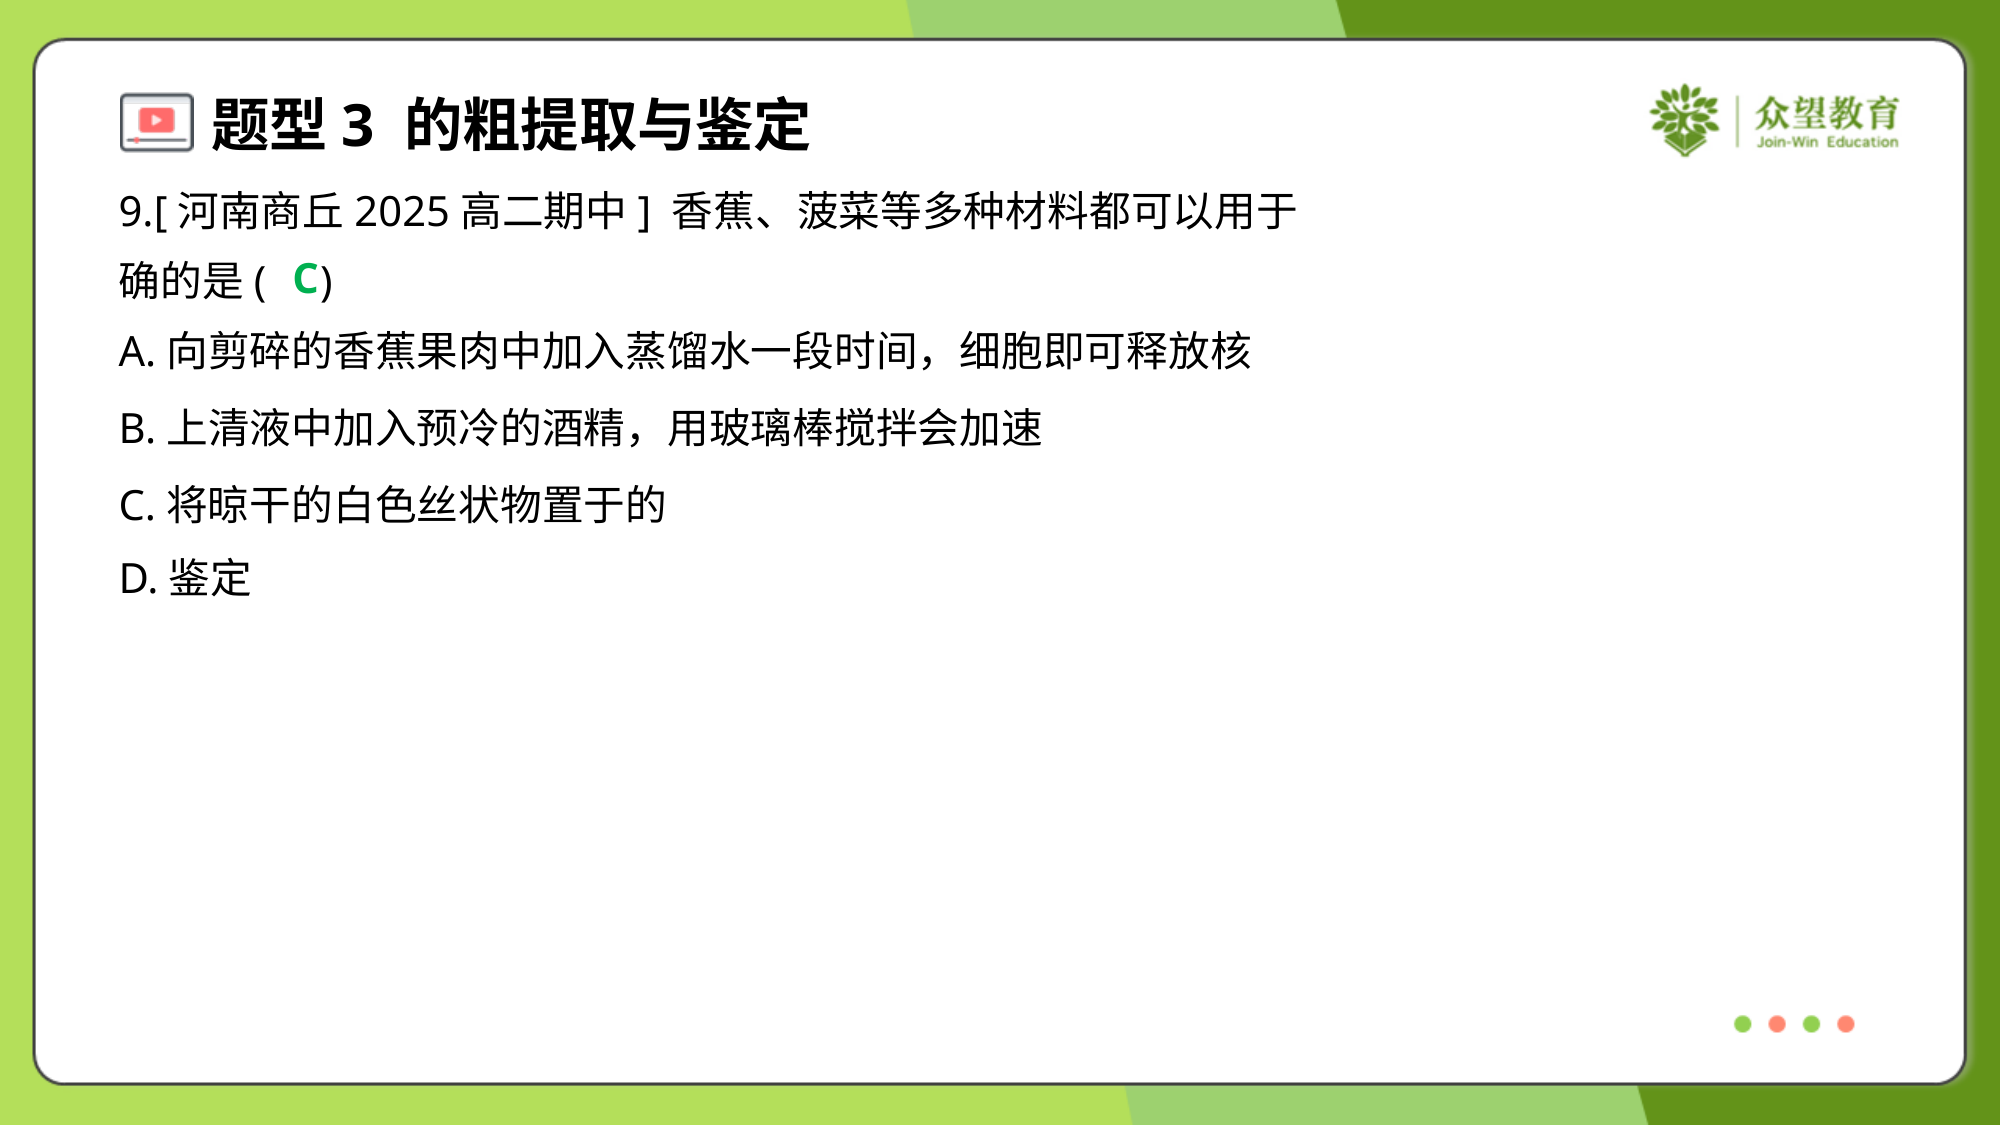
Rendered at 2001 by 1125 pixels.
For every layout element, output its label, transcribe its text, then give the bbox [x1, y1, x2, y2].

picture [0, 0, 2000, 1125]
text_box C [276, 231, 335, 296]
